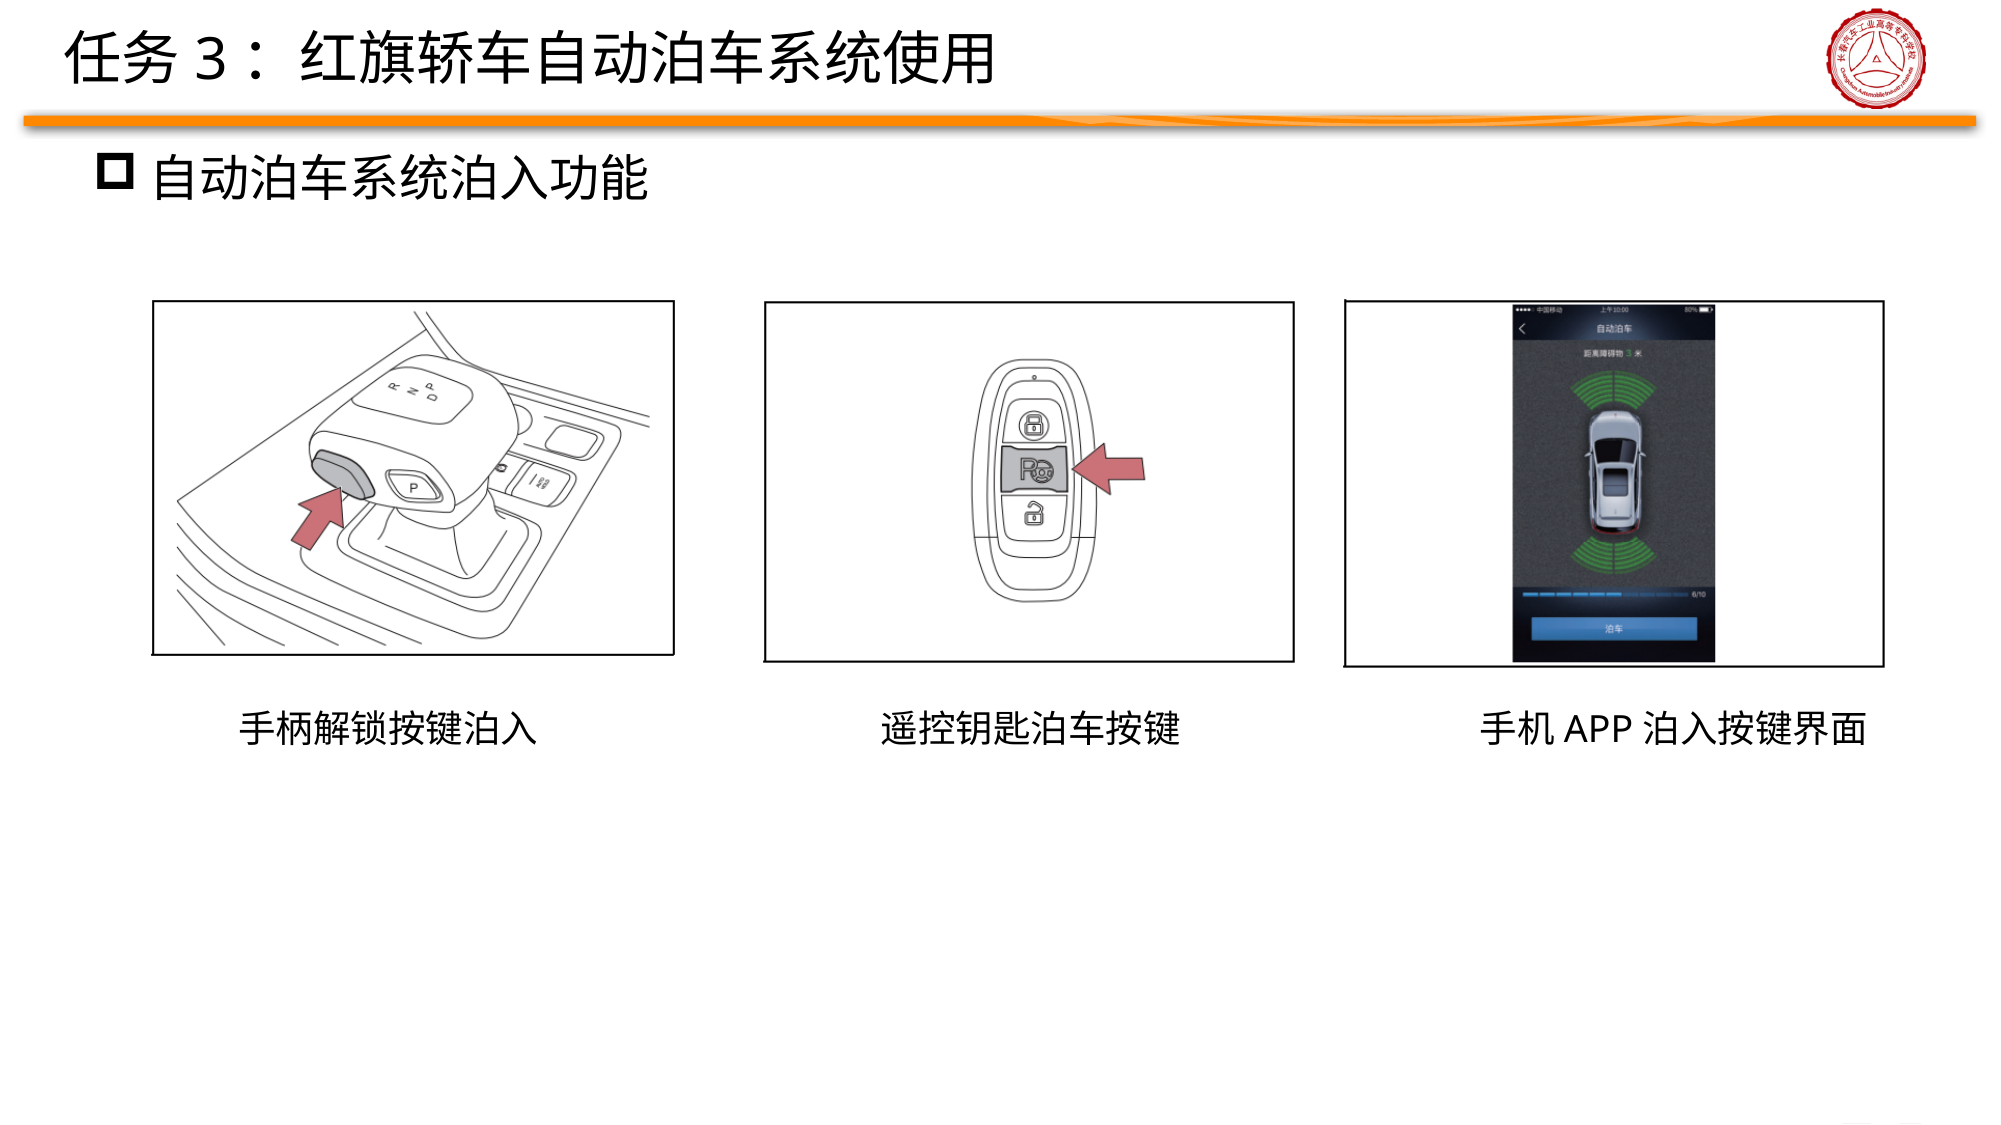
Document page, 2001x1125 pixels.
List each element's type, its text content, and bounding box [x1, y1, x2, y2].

picture [760, 296, 1299, 668]
title 任务3：红旗轿车自动泊车系统使用 [49, 21, 1557, 121]
picture [1341, 296, 1889, 672]
text_box 自动泊车系统泊入功能 [78, 146, 1160, 271]
text_box 手柄解锁按键泊入 [78, 697, 655, 757]
picture [1826, 8, 1926, 109]
text_box 遥控钥匙泊车按键 [690, 697, 1298, 757]
picture [148, 296, 678, 660]
text_box 手机APP泊入按键界面 [1298, 697, 2000, 757]
